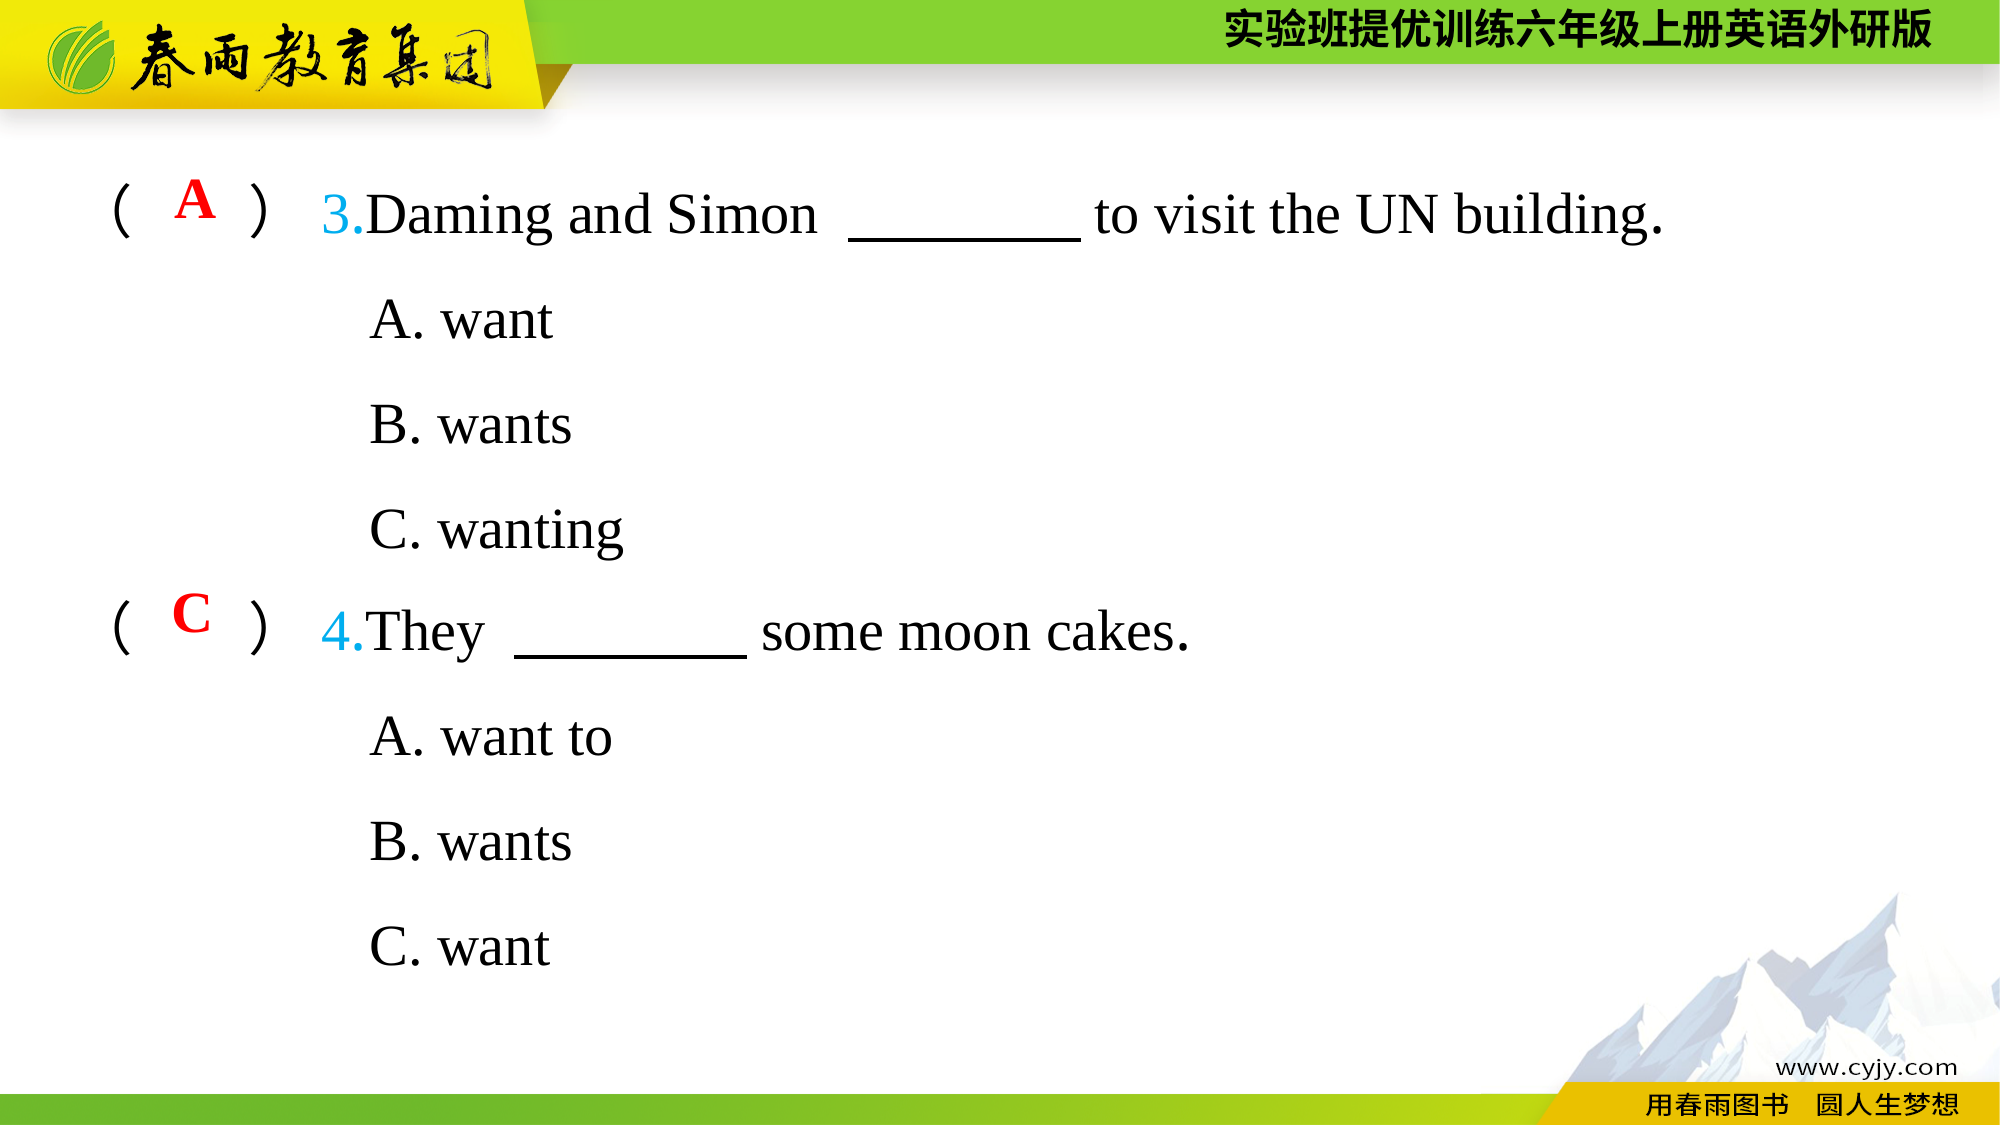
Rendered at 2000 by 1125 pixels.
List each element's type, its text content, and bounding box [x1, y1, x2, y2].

text_box C [156, 567, 268, 652]
text_box （ ）4.They some moon cakes. A. want to B. wants C. want [59, 549, 1944, 985]
text_box A [159, 152, 244, 237]
picture [0, 0, 2000, 1125]
list （ ）3.Daming and Simon to visit the UN building. A. want B. wants C. wanting [59, 132, 1944, 549]
